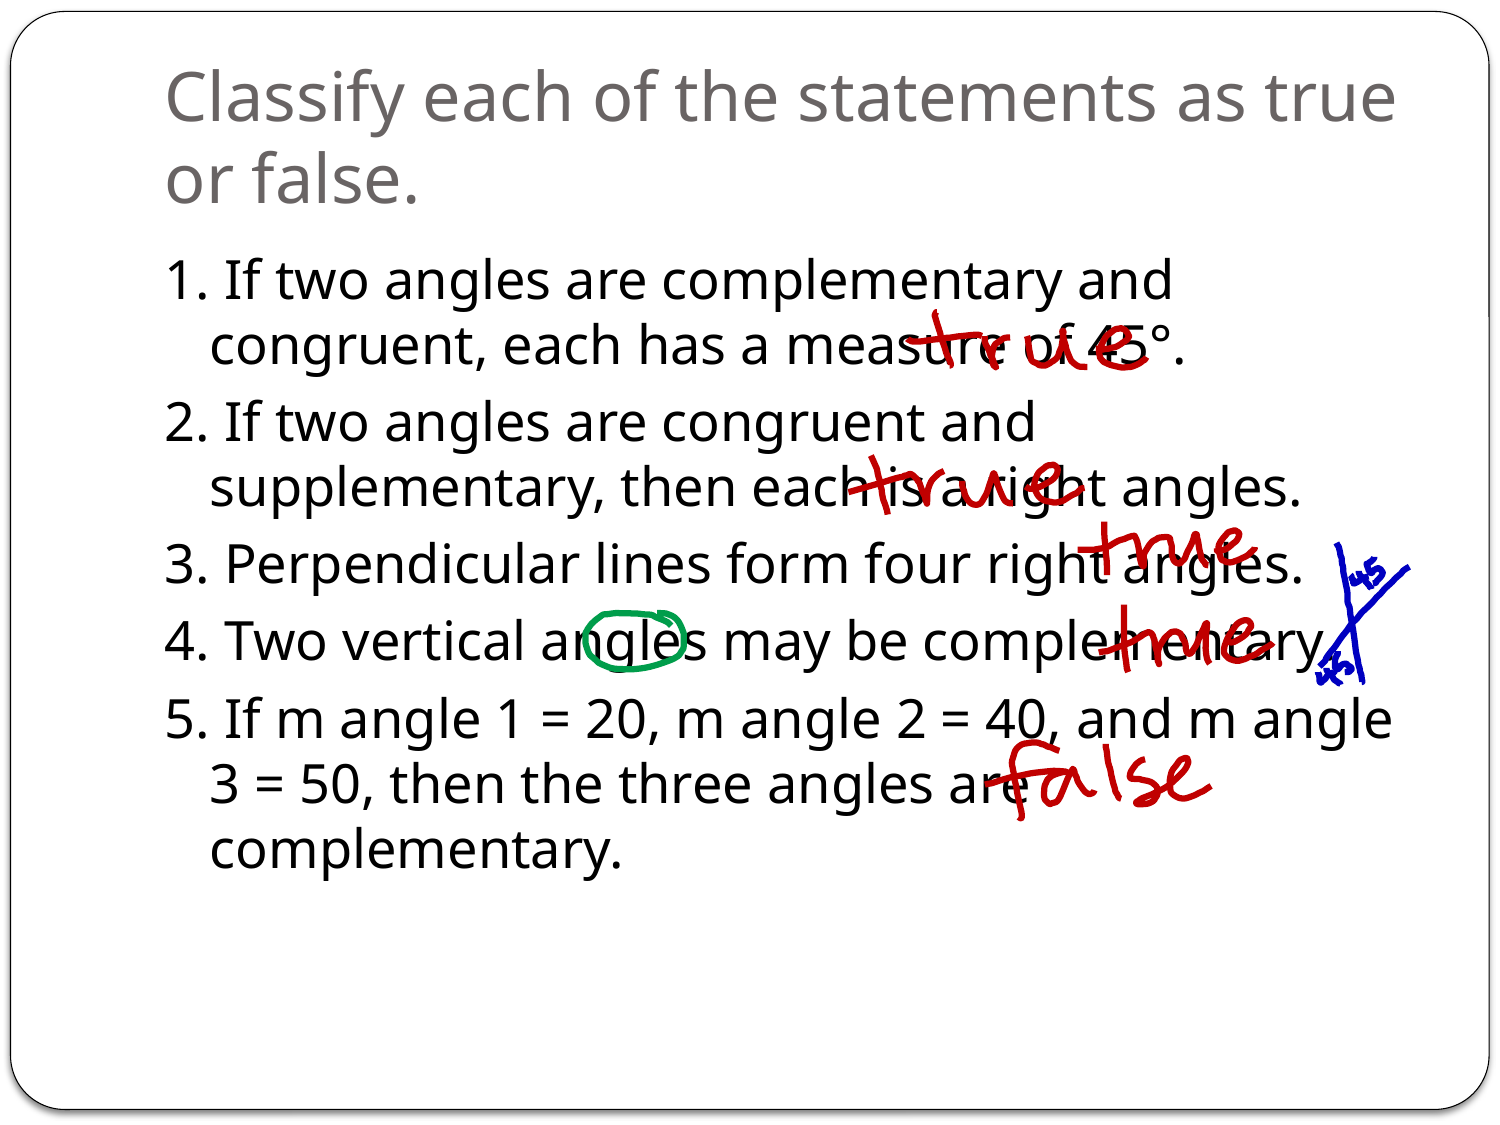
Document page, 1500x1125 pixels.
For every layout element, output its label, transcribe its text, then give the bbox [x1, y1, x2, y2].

text_box [1318, 624, 1352, 668]
text_box [1358, 570, 1373, 590]
text_box [1335, 542, 1364, 683]
text_box [879, 485, 889, 515]
text_box [961, 472, 1013, 506]
text_box [1026, 330, 1088, 368]
text_box [984, 768, 1096, 805]
text_box [1025, 463, 1085, 504]
text_box [1123, 604, 1127, 644]
text_box [1077, 533, 1209, 568]
text_box [934, 311, 943, 337]
text_box [1349, 574, 1362, 585]
text_box [584, 612, 685, 670]
list 1. If two angles are complementary and congruent, each has a measure of 45°. 2. If two angles are congruent and supplementary, then each is a right angles. 3. Perpendicular lines form four right angles. 4. Two vertical angles may be complementary. 5. If m angle 1 = 20, m angle 2 = 40, and m angle 3 = 50, then the three angles are complementary. [150, 237, 1425, 988]
text_box [1129, 757, 1212, 805]
title Classify each of the statements as true or false. [150, 45, 1425, 233]
text_box [984, 336, 1011, 369]
text_box [1098, 622, 1211, 665]
text_box [1365, 556, 1384, 585]
text_box [1223, 619, 1274, 662]
text_box [870, 455, 881, 482]
text_box [1011, 741, 1060, 775]
text_box [1095, 327, 1148, 369]
text_box [1325, 667, 1342, 685]
text_box [906, 333, 983, 343]
text_box [1015, 787, 1037, 820]
text_box [1317, 671, 1329, 684]
text_box [941, 340, 952, 367]
text_box [1216, 529, 1256, 564]
text_box [1124, 656, 1129, 673]
text_box [1353, 566, 1410, 629]
text_box [1334, 651, 1353, 673]
text_box [1104, 743, 1122, 800]
text_box [848, 470, 945, 505]
text_box [1103, 521, 1107, 546]
